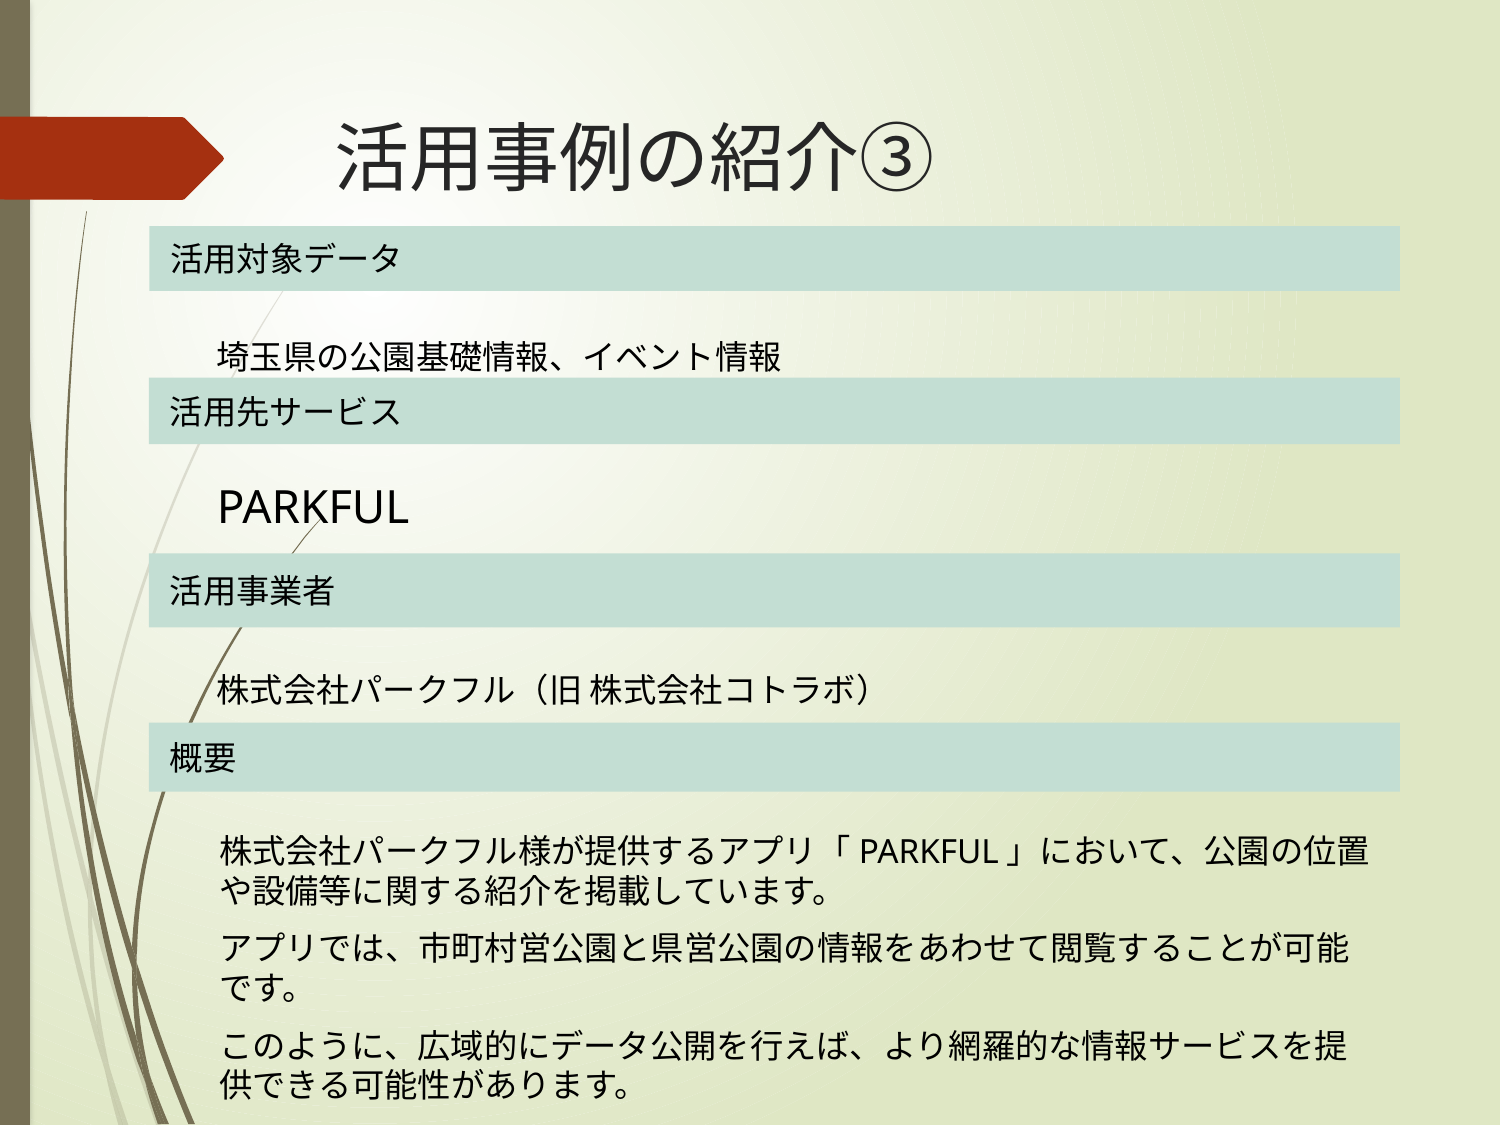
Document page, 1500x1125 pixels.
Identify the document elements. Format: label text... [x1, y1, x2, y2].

text_box 活用対象データ [148, 225, 319, 292]
text_box 活用先サービス [148, 376, 196, 446]
text_box PARKFUL [195, 439, 475, 506]
text_box 概要 [148, 721, 1401, 793]
text_box 活用事業者 [148, 552, 1401, 629]
text_box 株式会社パークフル様が提供するアプリ「PARKFUL」において、公園の位置や設備等に関する紹介を掲載しています。 アプリでは、市町村営公園と県営公園の情報をあわせて閲覧することが可能です。 このように、広域的にデータ公開を行えば、より網羅的な情報サービスを提供できる可能性があります。 [198, 819, 1400, 1114]
text_box 埼玉県の公園基礎情報、イベント情報 [196, 305, 1500, 445]
text_box 株式会社パークフル（旧 株式会社コトラボ） [196, 638, 1500, 712]
title 活用事例の紹介③ [319, 102, 1400, 305]
